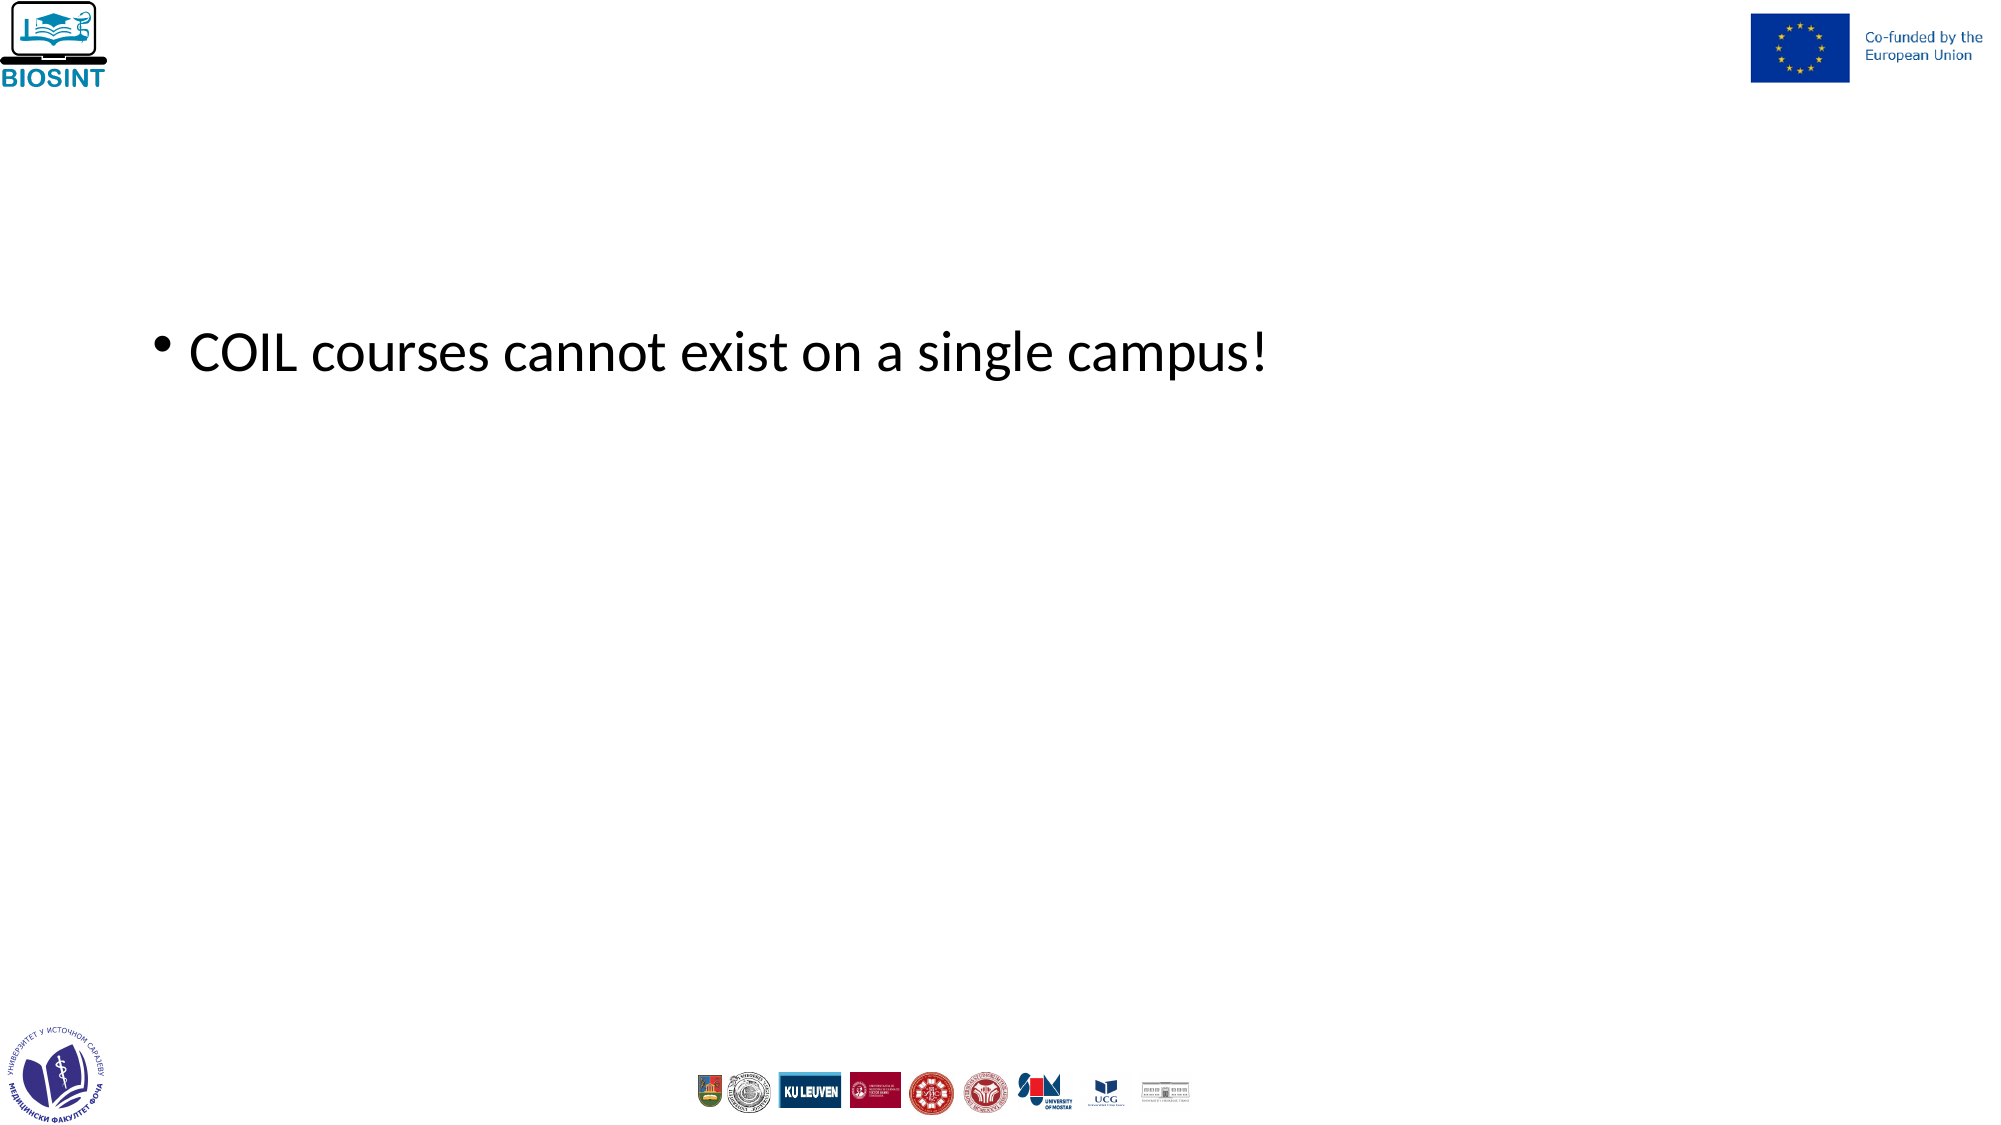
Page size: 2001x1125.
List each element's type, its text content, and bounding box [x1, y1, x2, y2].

picture [0, 1, 107, 87]
list COIL courses cannot exist on a single campus! [137, 299, 1985, 1107]
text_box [698, 1072, 1196, 1125]
picture [3, 1024, 107, 1125]
picture [1746, 1, 2000, 90]
picture [32, 72, 40, 83]
picture [77, 79, 83, 87]
